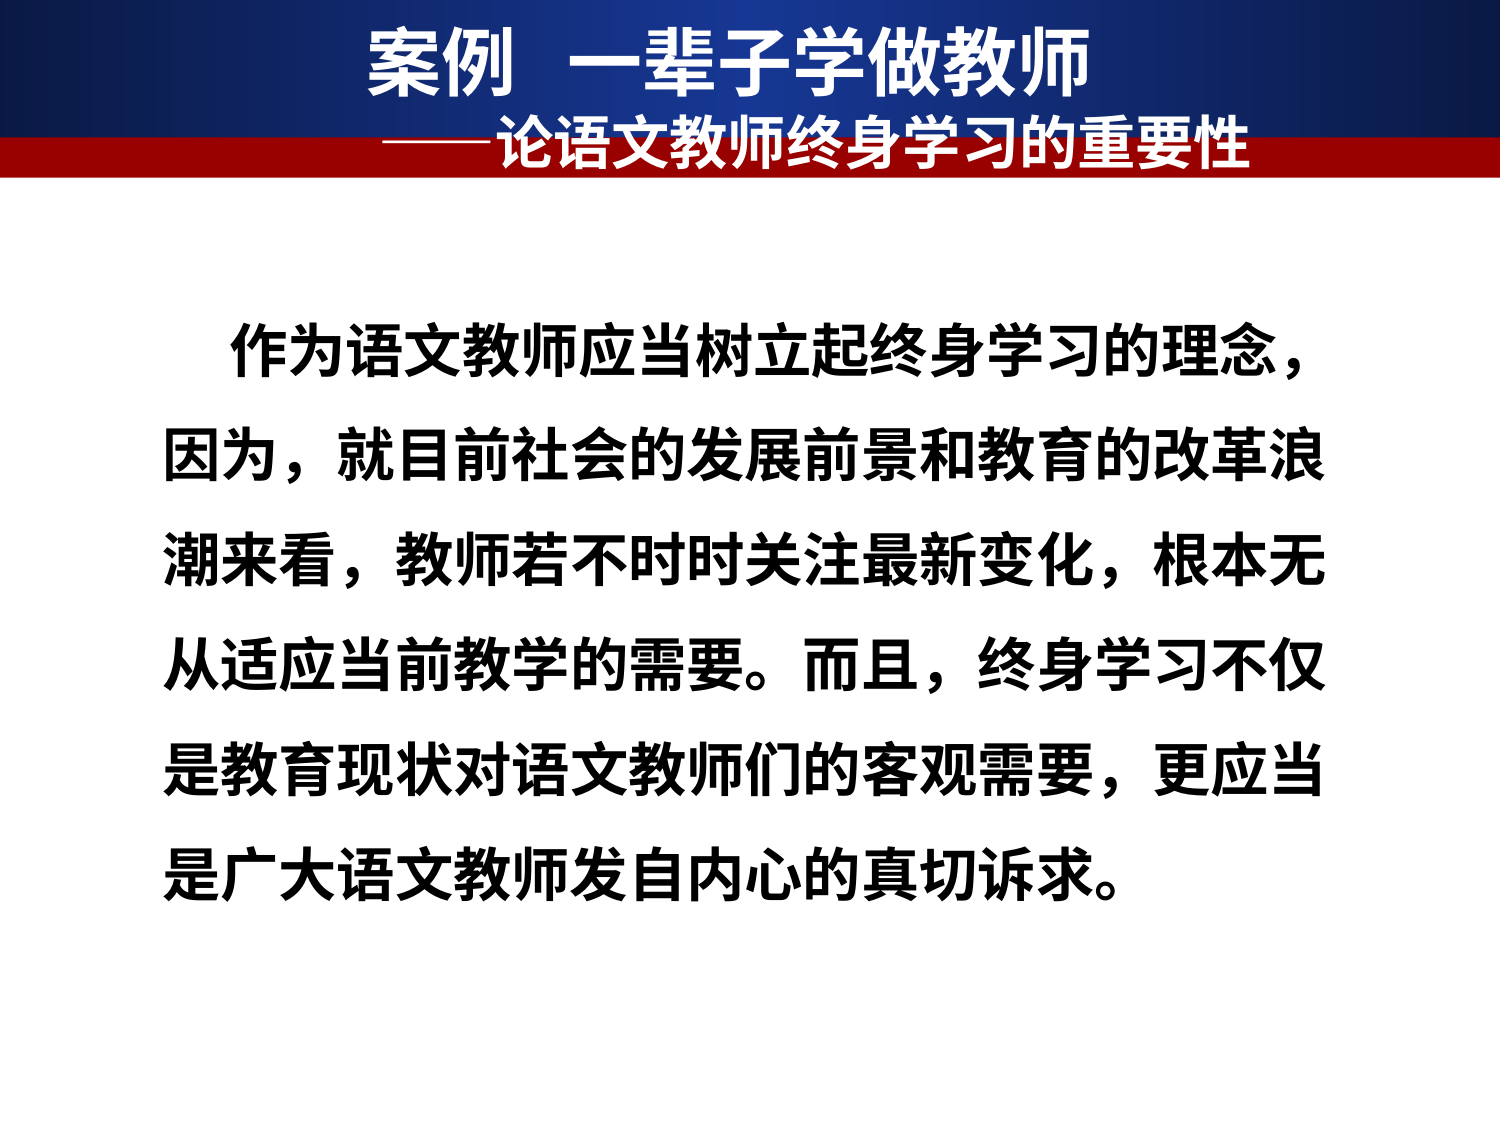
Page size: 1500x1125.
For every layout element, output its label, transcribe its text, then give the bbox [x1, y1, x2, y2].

text_box 作为语文教师应当树立起终身学习的理念，因为，就目前社会的发展前景和教育的改革浪潮来看，教师若不时时关注最新变化，根本无从适应当前教学的需要。而且，终身学习不仅是教育现状对语文教师们的客观需要，更应当是广大语文教师发自内心的真切诉求。 [147, 271, 1400, 916]
title 案例 一辈子学做教师 ——论语文教师终身学习的重要性 [0, 0, 1459, 192]
